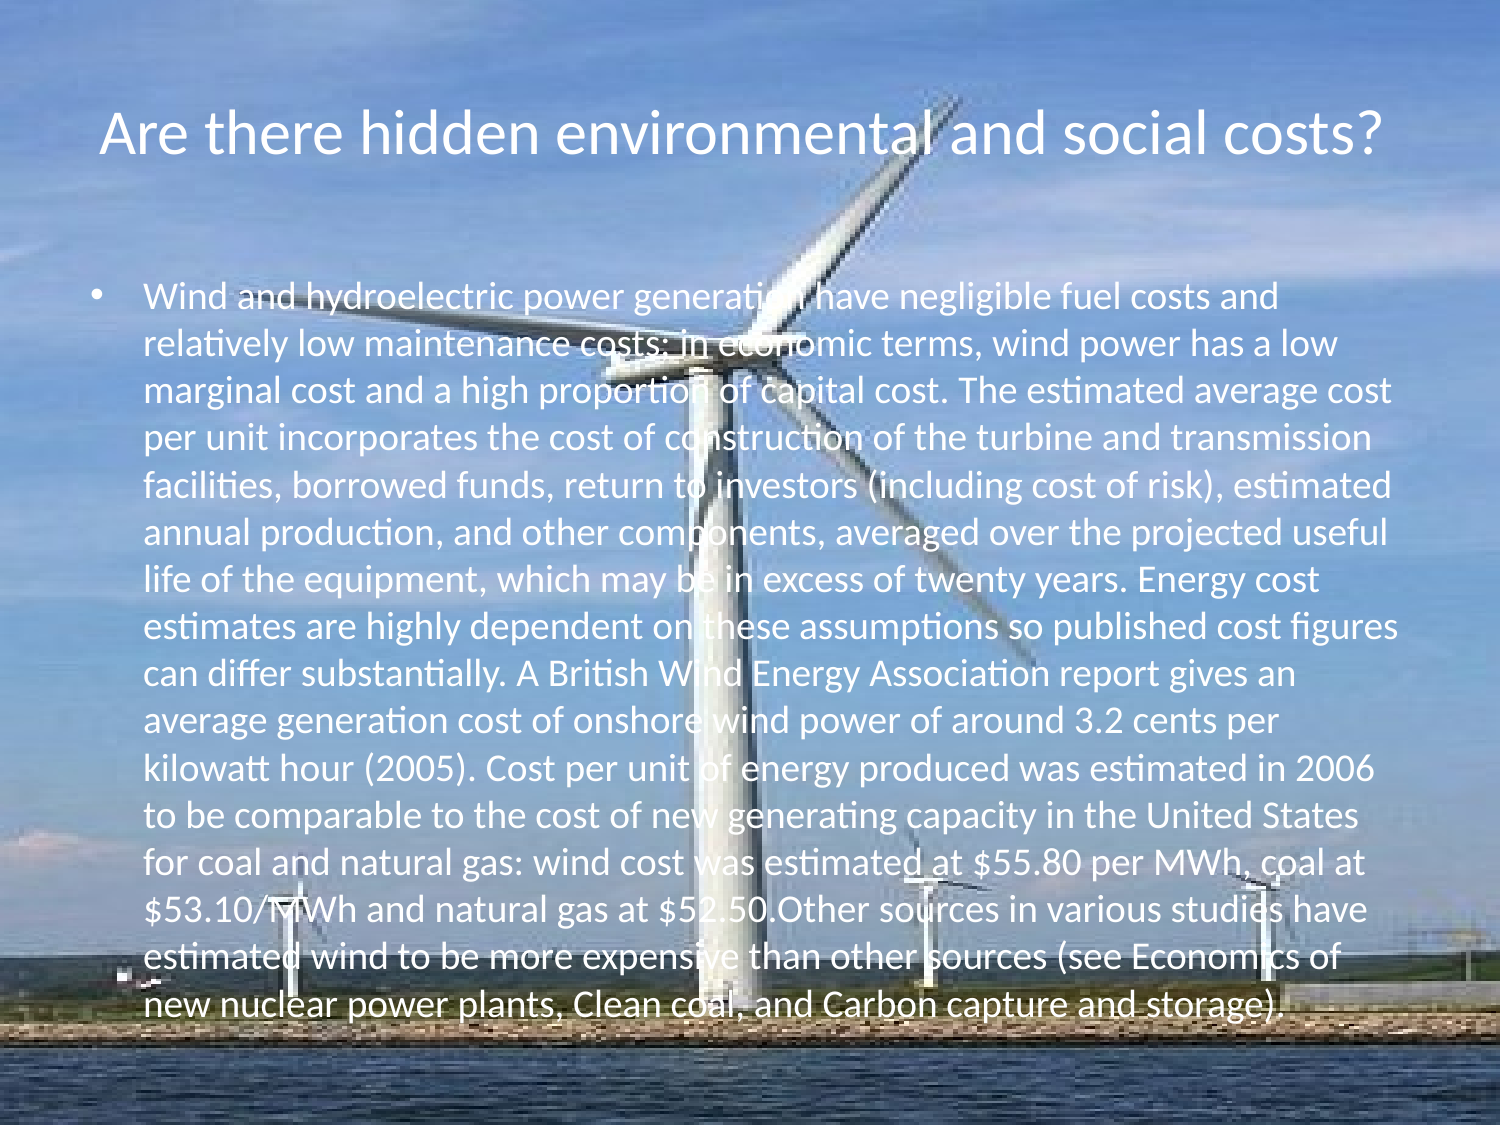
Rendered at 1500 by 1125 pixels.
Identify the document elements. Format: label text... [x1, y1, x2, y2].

title Are there hidden environmental and social costs? [75, 45, 1425, 213]
picture [0, 0, 1500, 1125]
list Wind and hydroelectric power generation have negligible fuel costs and relatively low maintenance costs; in economic terms, wind power has a low marginal cost and a high proportion of capital cost. The estimated average cost per unit incorporates the cost of construction of the turbine and transmission facilities, borrowed funds, return to investors (including cost of risk), estimated annual production, and other components, averaged over the projected useful life of the equipment, which may be in excess of twenty years. Energy cost estimates are highly dependent on these assumptions so published cost figures can differ substantially. A British Wind Energy Association report gives an average generation cost of onshore wind power of around 3.2 cents per kilowatt hour (2005). Cost per unit of energy produced was estimated in 2006 to be comparable to the cost of new generating capacity in the United States for coal and natural gas: wind cost was estimated at $55.80 per MWh, coal at $53.10/MWh and natural gas at $52.50.Other sources in various studies have estimated wind to be more expensive than other sources (see Economics of new nuclear power plants, Clean coal, and Carbon capture and storage). [75, 262, 1425, 1088]
